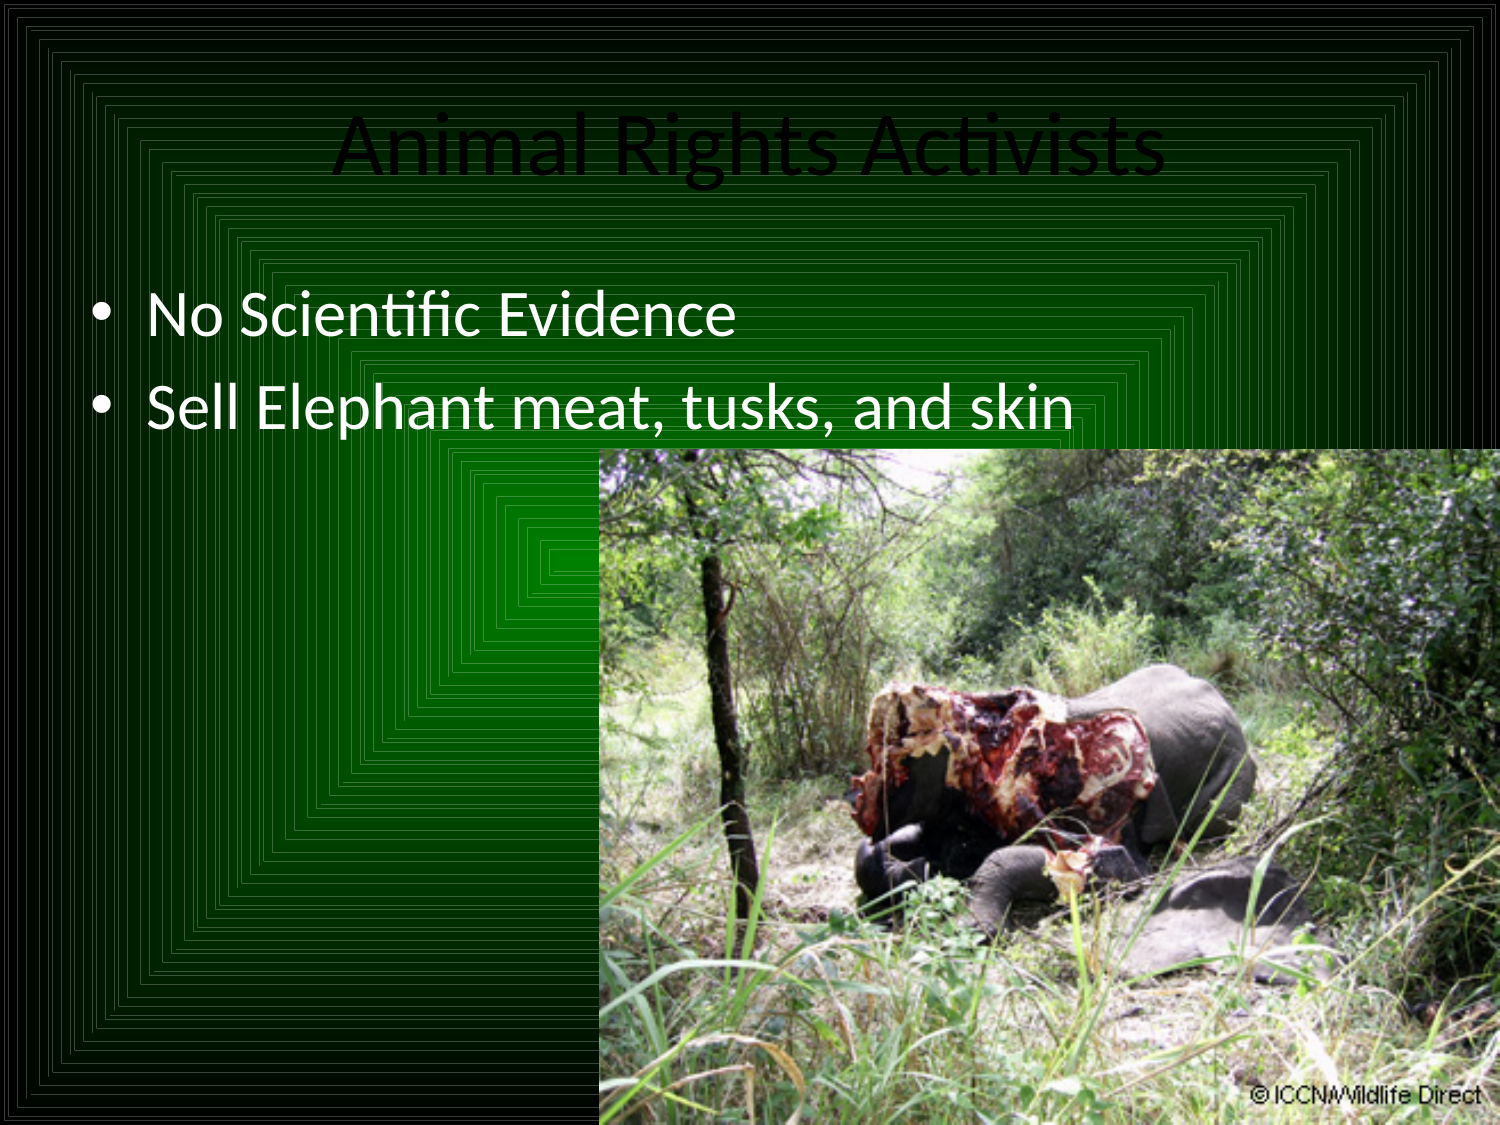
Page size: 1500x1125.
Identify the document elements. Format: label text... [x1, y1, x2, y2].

title Animal Rights Activists [75, 45, 1425, 233]
list No Scientific Evidence Sell Elephant meat, tusks, and skin [75, 262, 1425, 1005]
picture [598, 449, 1500, 1125]
